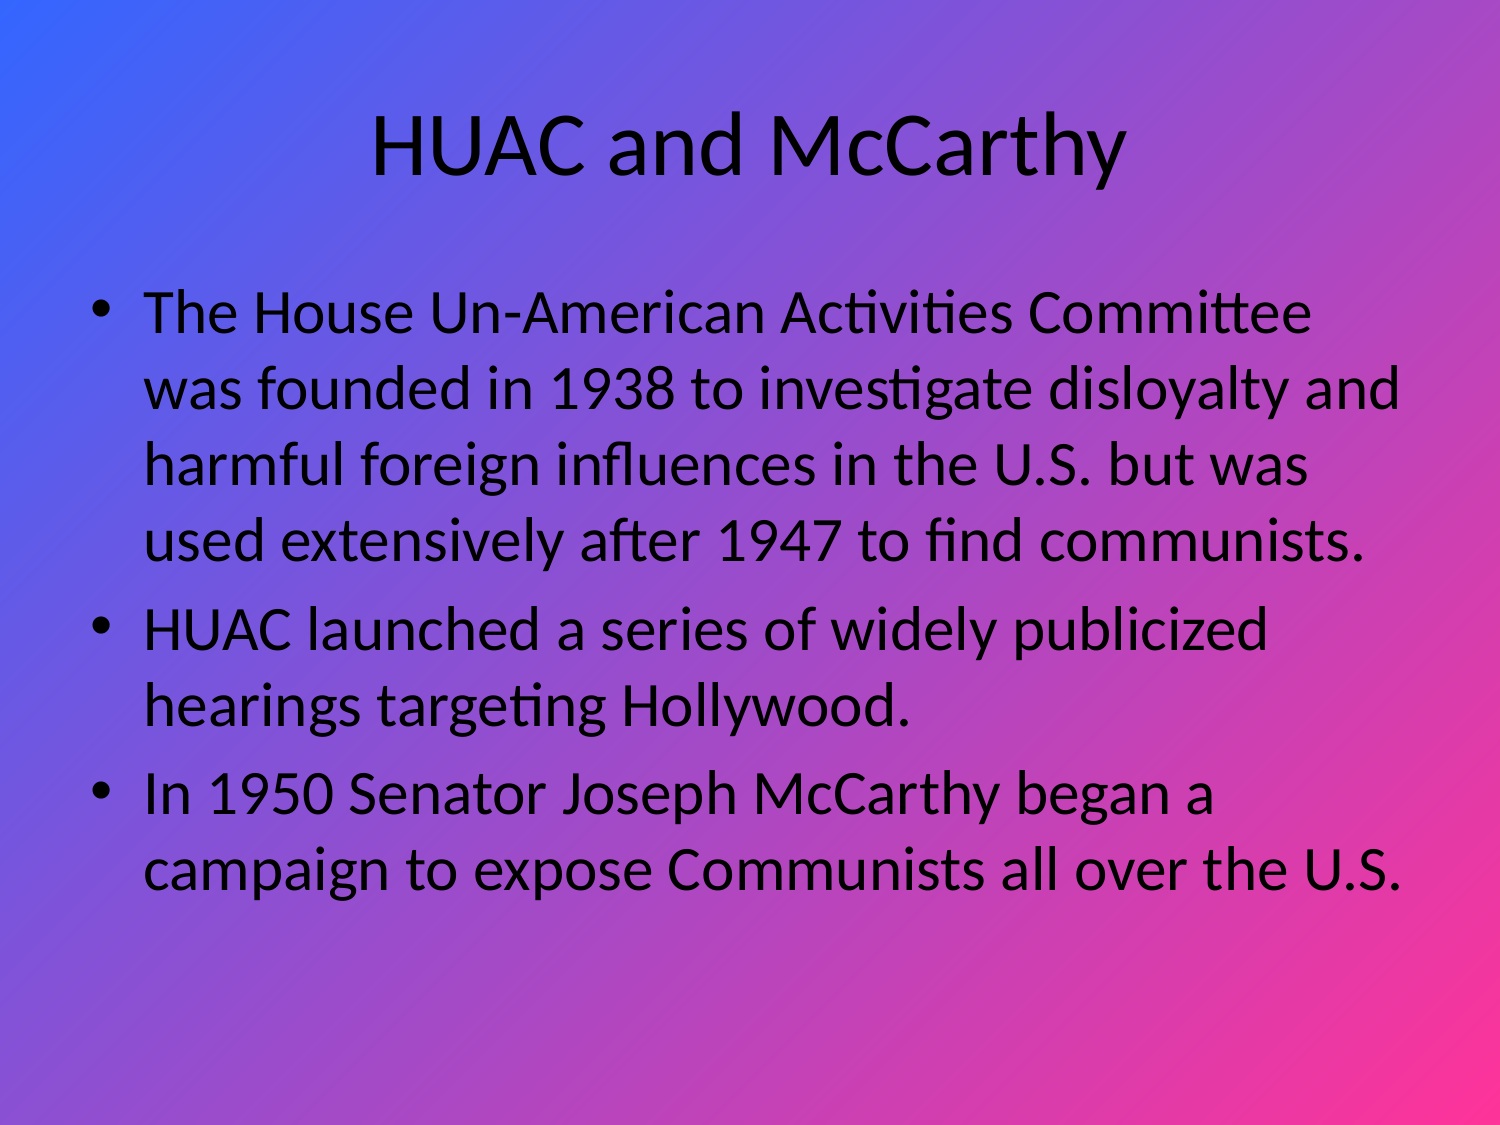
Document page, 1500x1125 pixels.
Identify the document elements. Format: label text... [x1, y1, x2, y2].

list The House Un-American Activities Committee was founded in 1938 to investigate disloyalty and harmful foreign influences in the U.S. but was used extensively after 1947 to find communists. HUAC launched a series of widely publicized hearings targeting Hollywood. In 1950 Senator Joseph McCarthy began a campaign to expose Communists all over the U.S. [75, 262, 1425, 1063]
title HUAC and McCarthy [75, 45, 1425, 233]
